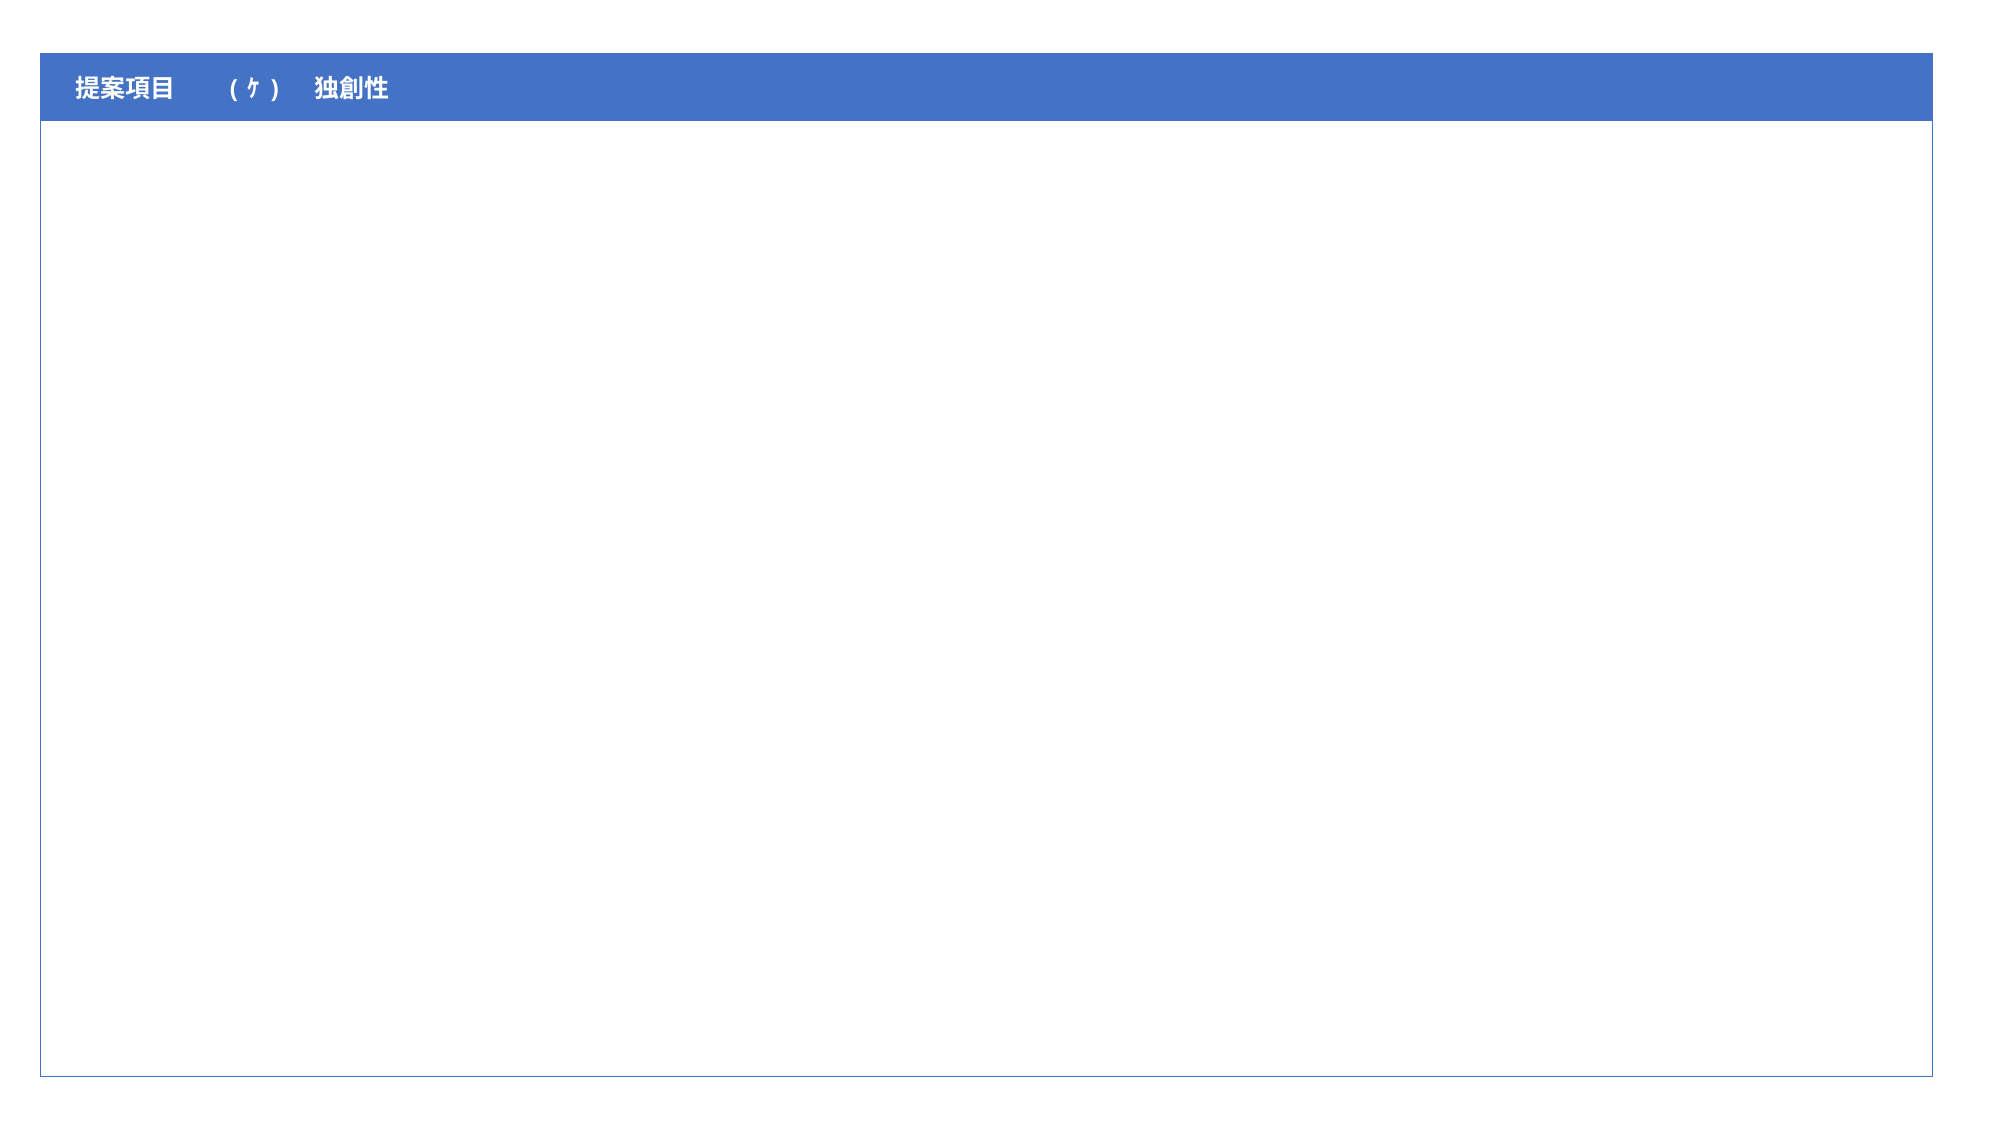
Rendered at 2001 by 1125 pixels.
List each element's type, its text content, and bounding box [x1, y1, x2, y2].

table_header (ｹ) 独創性 [211, 54, 1932, 120]
table_header 提案項目 [41, 54, 211, 120]
table_cell [41, 121, 1932, 1076]
